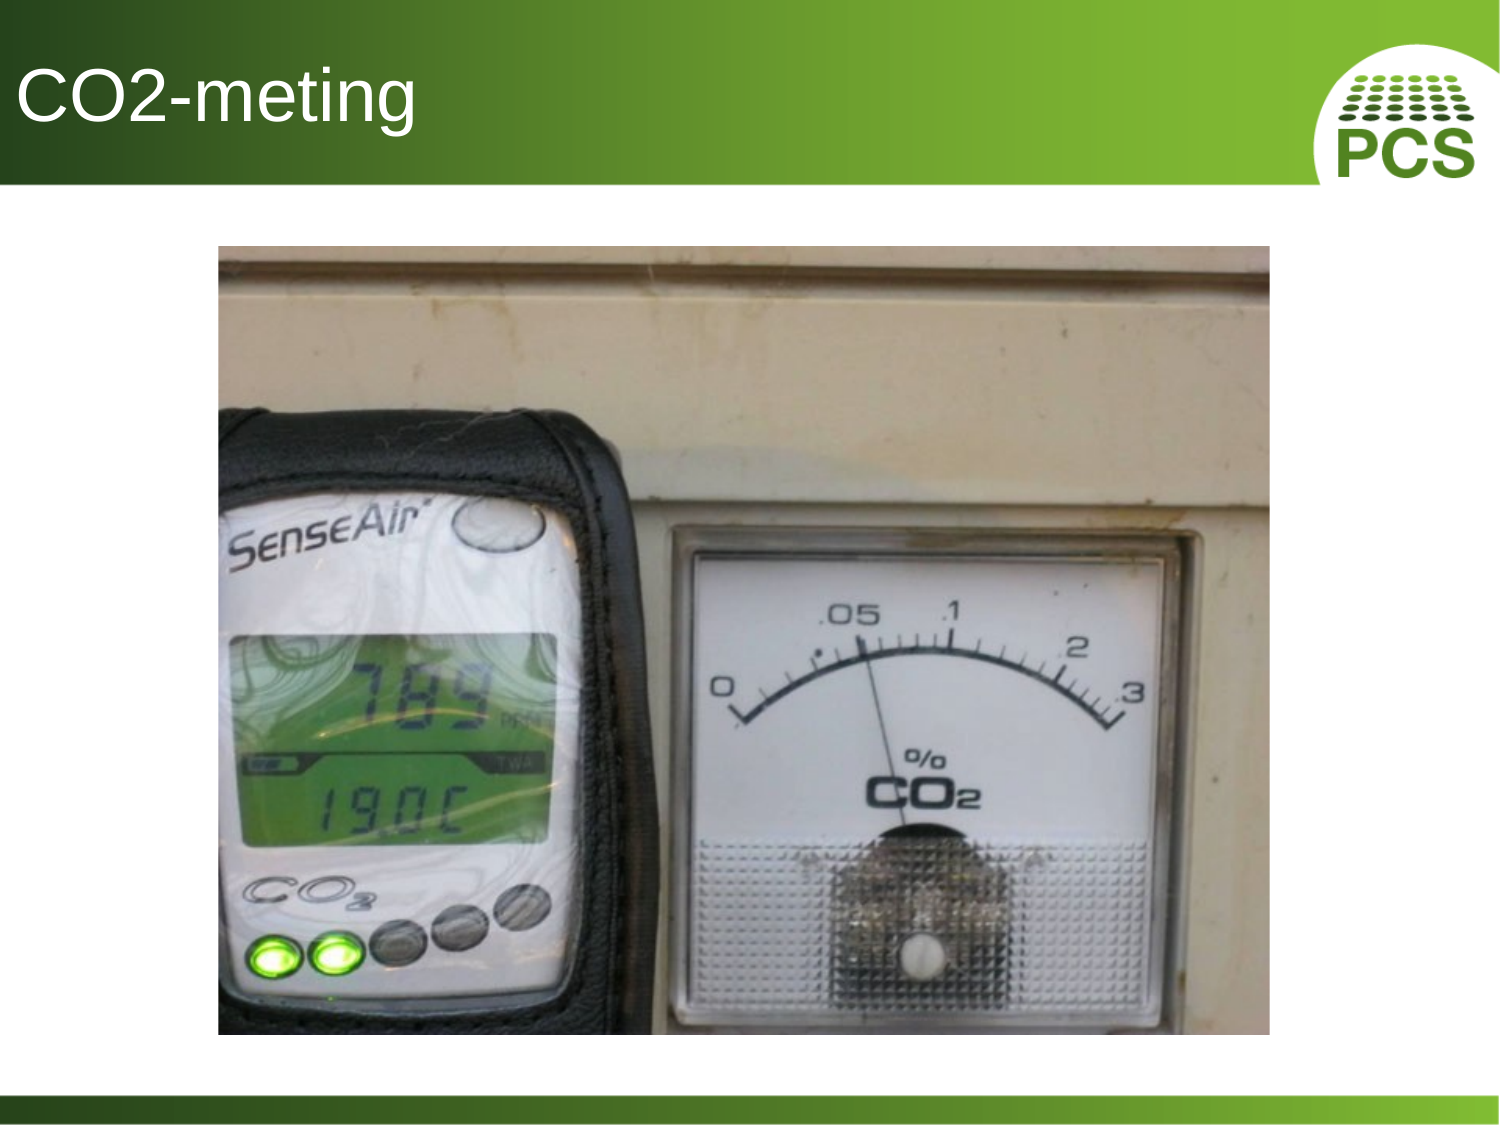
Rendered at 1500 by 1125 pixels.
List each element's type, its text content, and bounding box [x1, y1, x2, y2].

picture [0, 0, 1500, 1125]
title CO2-meting [12, 44, 422, 235]
text_box [218, 246, 1270, 1035]
